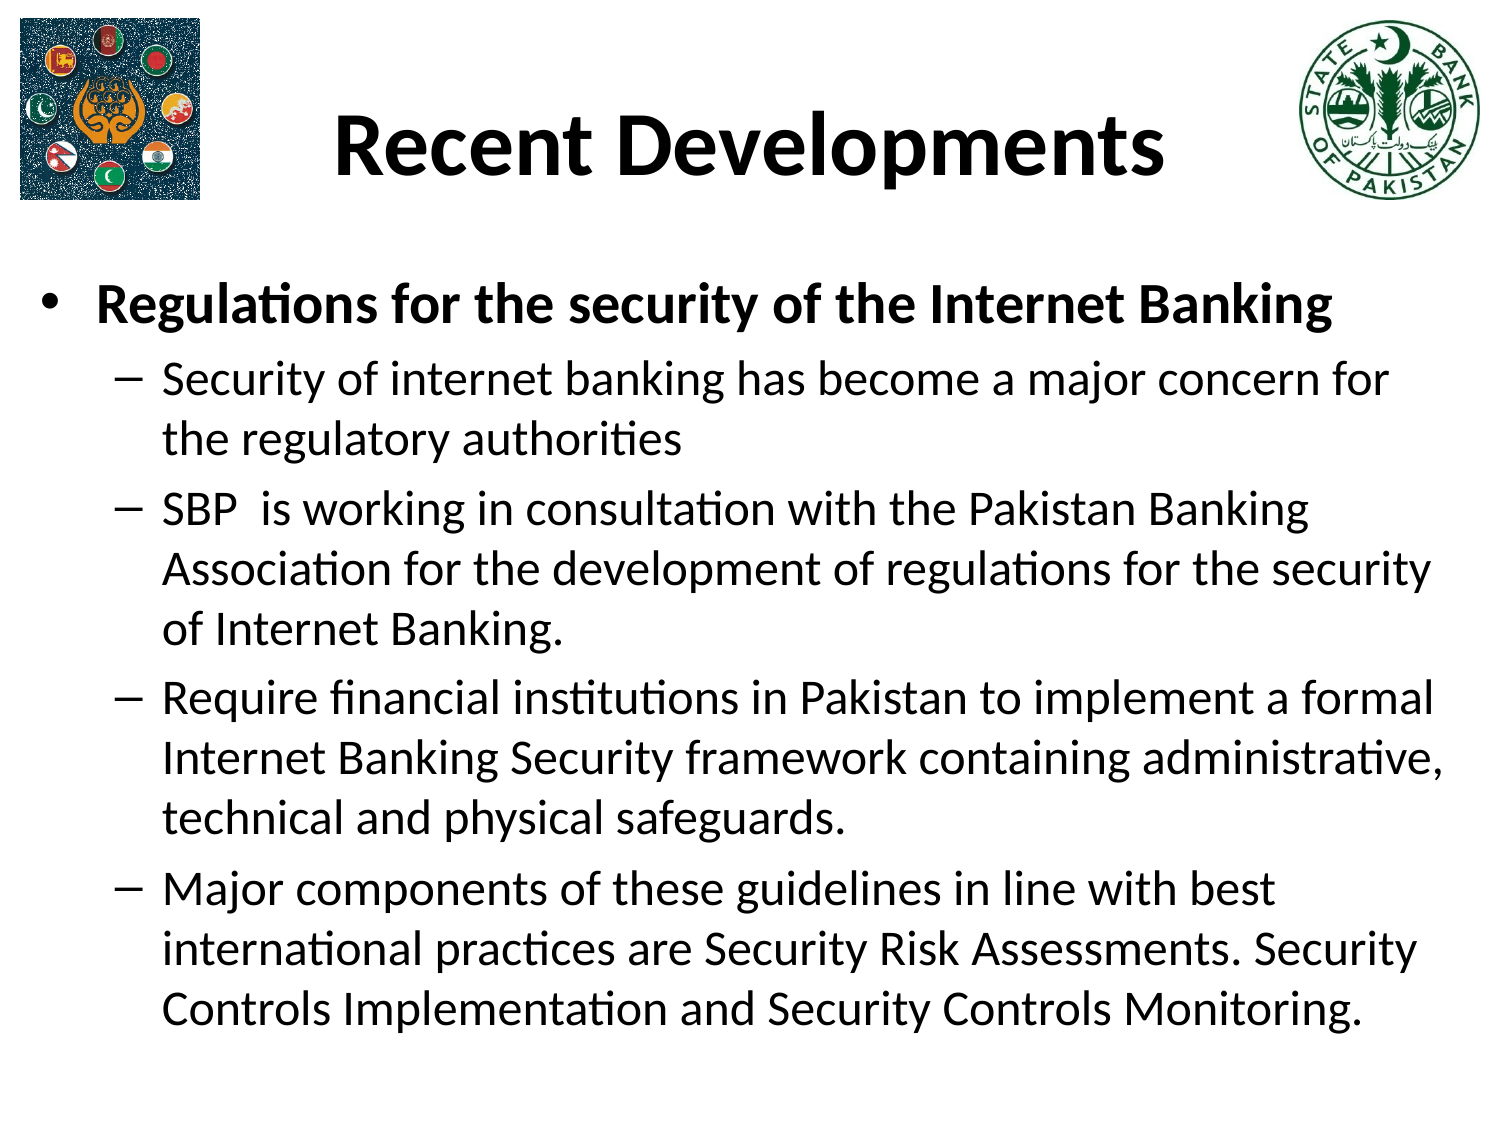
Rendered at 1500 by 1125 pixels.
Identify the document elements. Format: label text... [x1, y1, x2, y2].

picture [1299, 19, 1480, 201]
picture [89, 18, 127, 61]
picture [84, 148, 127, 197]
picture [85, 196, 104, 201]
title Recent Developments [75, 45, 1425, 233]
picture [19, 87, 24, 107]
picture [32, 197, 43, 201]
picture [64, 18, 75, 26]
picture [83, 172, 89, 184]
picture [19, 34, 146, 201]
picture [166, 129, 172, 137]
picture [42, 188, 47, 197]
picture [28, 152, 32, 163]
picture [19, 181, 26, 189]
picture [160, 84, 195, 130]
picture [141, 44, 176, 82]
picture [46, 193, 61, 201]
picture [141, 131, 176, 177]
list Regulations for the security of the Internet Banking Security of internet banking has become a major concern for the regulatory authorities SBP is working in consultation with the Pakistan Banking Association for the development of regulations for the security of Internet Banking. Require financial institutions in Pakistan to implement a formal Internet Banking Security framework containing administrative, technical and physical safeguards. Major components of these guidelines in line with best international practices are Security Risk Assessments. Security Controls Implementation and Security Controls Monitoring. [24, 257, 1475, 1000]
